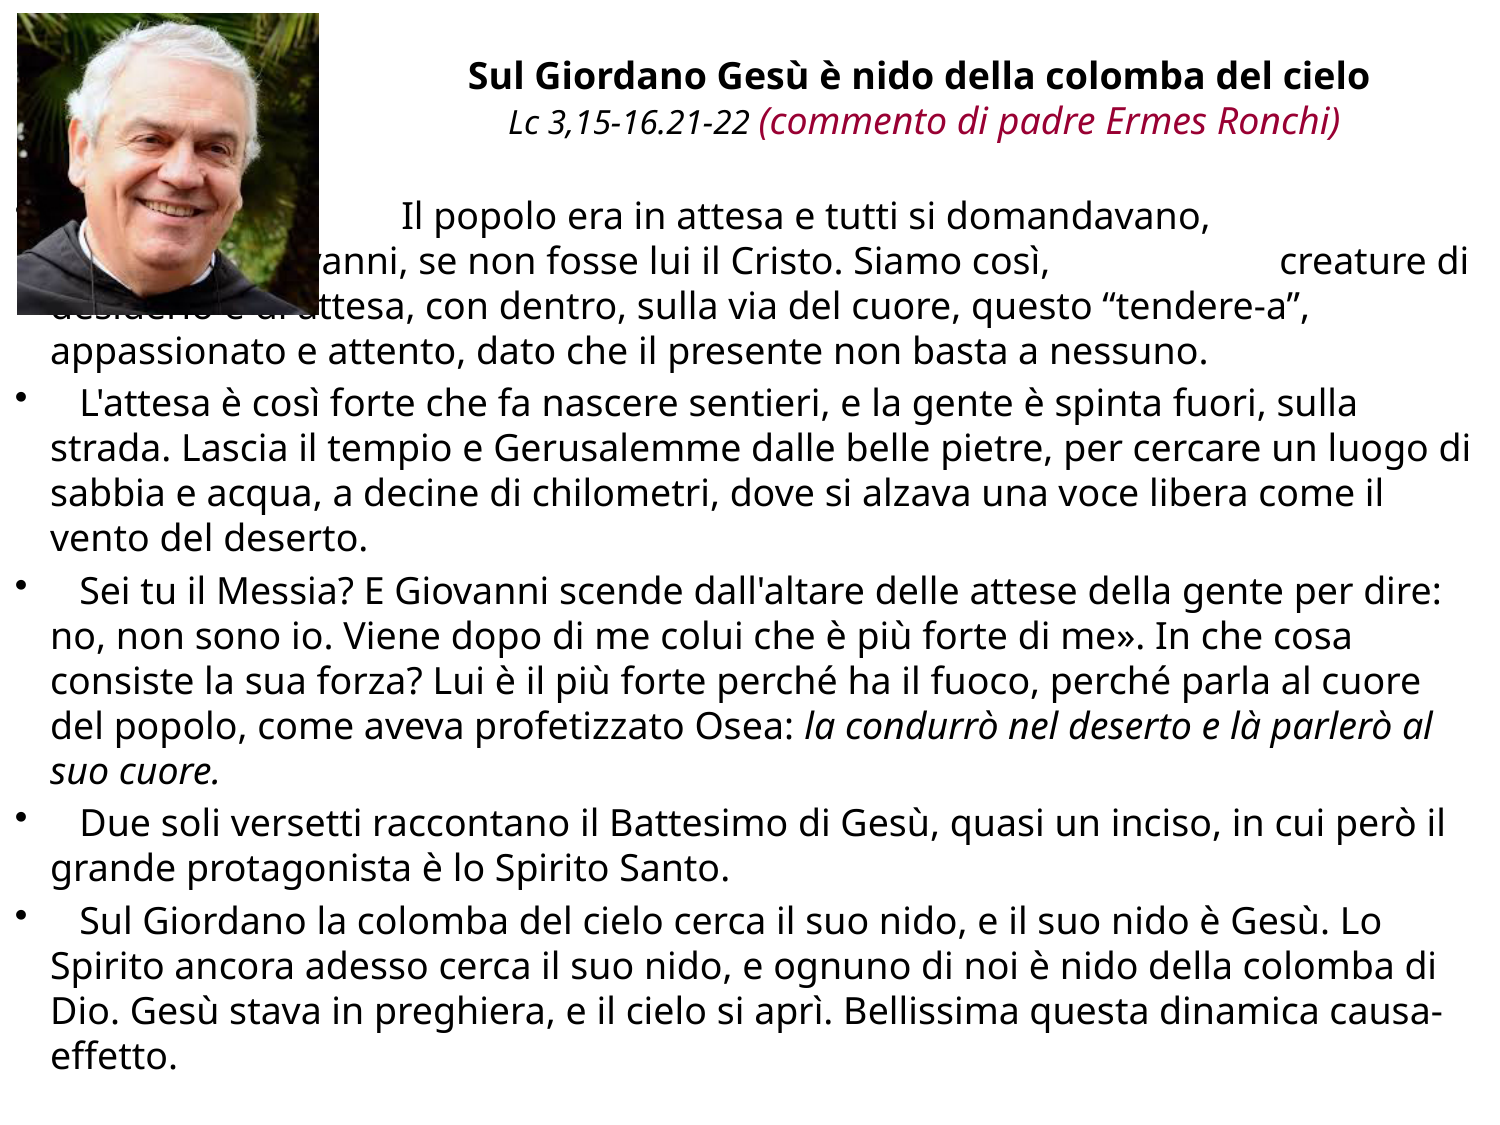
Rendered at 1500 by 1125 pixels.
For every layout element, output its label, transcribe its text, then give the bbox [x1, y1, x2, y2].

picture [17, 13, 319, 315]
text_box Il popolo era in attesa e tutti si domandavano, riguardo a Giovanni, se non fosse lui il Cristo. Siamo così, creature di desiderio e di attesa, con dentro, sulla via del cuore, questo “tendere-a”, appassionato e attento, dato che il presente non basta a nessuno. L'attesa è così forte che fa nascere sentieri, e la gente è spinta fuori, sulla strada. Lascia il tempio e Gerusalemme dalle belle pietre, per cercare un luogo di sabbia e acqua, a decine di chilometri, dove si alzava una voce libera come il vento del deserto. Sei tu il Messia? E Giovanni scende dall'altare delle attese della gente per dire: no, non sono io. Viene dopo di me colui che è più forte di me». In che cosa consiste la sua forza? Lui è il più forte perché ha il fuoco, perché parla al cuore del popolo, come aveva profetizzato Osea: la condurrò nel deserto e là parlerò al suo cuore. Due soli versetti raccontano il Battesimo di Gesù, quasi un inciso, in cui però il grande protagonista è lo Spirito Santo. Sul Giordano la colomba del cielo cerca il suo nido, e il suo nido è Gesù. Lo Spirito ancora adesso cerca il suo nido, e ognuno di noi è nido della colomba di Dio. Gesù stava in preghiera, e il cielo si aprì. Bellissima questa dinamica causa-effetto. [0, 711, 1500, 799]
text_box Il popolo era in attesa e tutti si domandavano, riguardo a Giovanni, se non fosse lui il Cristo. Siamo così, creature di desiderio e di attesa, con dentro, sulla via del cuore, questo “tendere-a”, appassionato e attento, dato che il presente non basta a nessuno. L'attesa è così forte che fa nascere sentieri, e la gente è spinta fuori, sulla strada. Lascia il tempio e Gerusalemme dalle belle pietre, per cercare un luogo di sabbia e acqua, a decine di chilometri, dove si alzava una voce libera come il vento del deserto. Sei tu il Messia? E Giovanni scende dall'altare delle attese della gente per dire: no, non sono io. Viene dopo di me colui che è più forte di me». In che cosa consiste la sua forza? Lui è il più forte perché ha il fuoco, perché parla al cuore del popolo, come aveva profetizzato Osea: la condurrò nel deserto e là parlerò al suo cuore. Due soli versetti raccontano il Battesimo di Gesù, quasi un inciso, in cui però il grande protagonista è lo Spirito Santo. Sul Giordano la colomba del cielo cerca il suo nido, e il suo nido è Gesù. Lo Spirito ancora adesso cerca il suo nido, e ognuno di noi è nido della colomba di Dio. Gesù stava in preghiera, e il cielo si aprì. Bellissima questa dinamica causa-effetto. [0, 801, 1500, 1085]
text_box Sul Giordano Gesù è nido della colomba del cielo Lc 3,15-16.21-22 (commento di padre Ermes Ronchi) [357, 0, 1483, 150]
text_box Il popolo era in attesa e tutti si domandavano, riguardo a Giovanni, se non fosse lui il Cristo. Siamo così, creature di desiderio e di attesa, con dentro, sulla via del cuore, questo “tendere-a”, appassionato e attento, dato che il presente non basta a nessuno. L'attesa è così forte che fa nascere sentieri, e la gente è spinta fuori, sulla strada. Lascia il tempio e Gerusalemme dalle belle pietre, per cercare un luogo di sabbia e acqua, a decine di chilometri, dove si alzava una voce libera come il vento del deserto. Sei tu il Messia? E Giovanni scende dall'altare delle attese della gente per dire: no, non sono io. Viene dopo di me colui che è più forte di me». In che cosa consiste la sua forza? Lui è il più forte perché ha il fuoco, perché parla al cuore del popolo, come aveva profetizzato Osea: la condurrò nel deserto e là parlerò al suo cuore. Due soli versetti raccontano il Battesimo di Gesù, quasi un inciso, in cui però il grande protagonista è lo Spirito Santo. Sul Giordano la colomba del cielo cerca il suo nido, e il suo nido è Gesù. Lo Spirito ancora adesso cerca il suo nido, e ognuno di noi è nido della colomba di Dio. Gesù stava in preghiera, e il cielo si aprì. Bellissima questa dinamica causa-effetto. [0, 184, 1500, 710]
